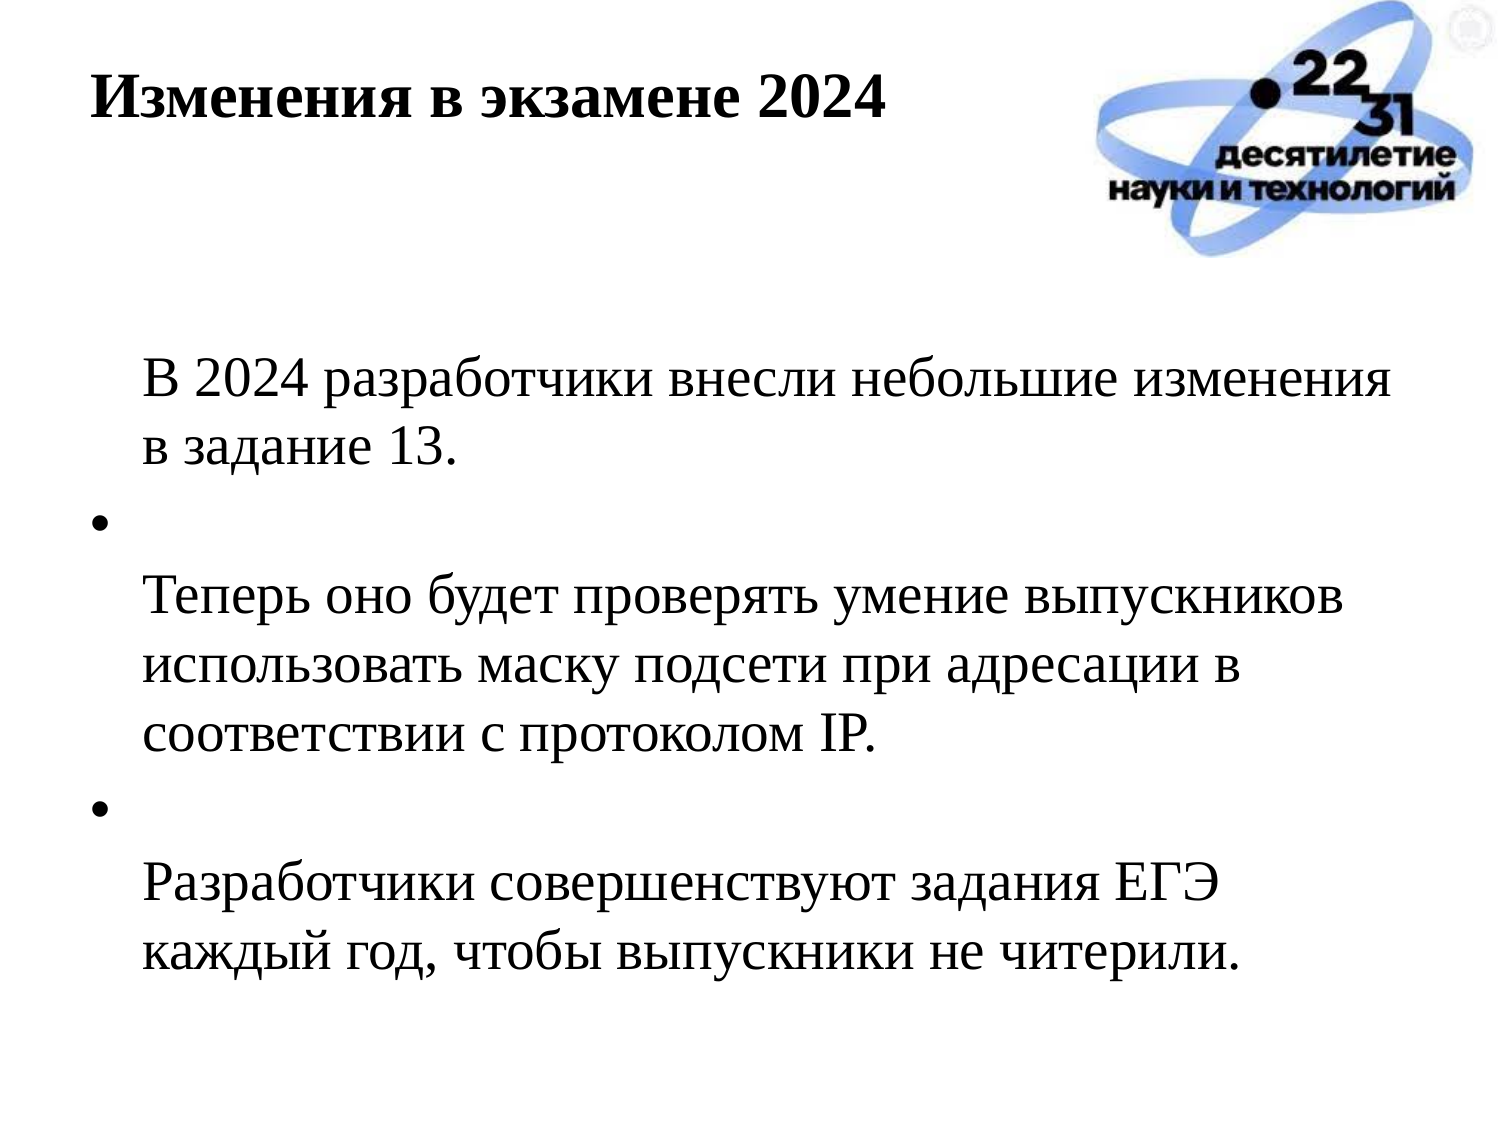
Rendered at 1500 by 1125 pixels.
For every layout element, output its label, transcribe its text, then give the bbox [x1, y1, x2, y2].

title Изменения в экзамене 2024 [75, 45, 1064, 233]
picture [1069, 0, 1500, 258]
list В 2024 разработчики внесли небольшие изменения в задание 13. Теперь оно будет проверять умение выпускников использовать маску подсети при адресации в соответствии с протоколом IP. Разработчики совершенствуют задания ЕГЭ каждый год, чтобы выпускники не читерили. [75, 262, 1425, 1005]
